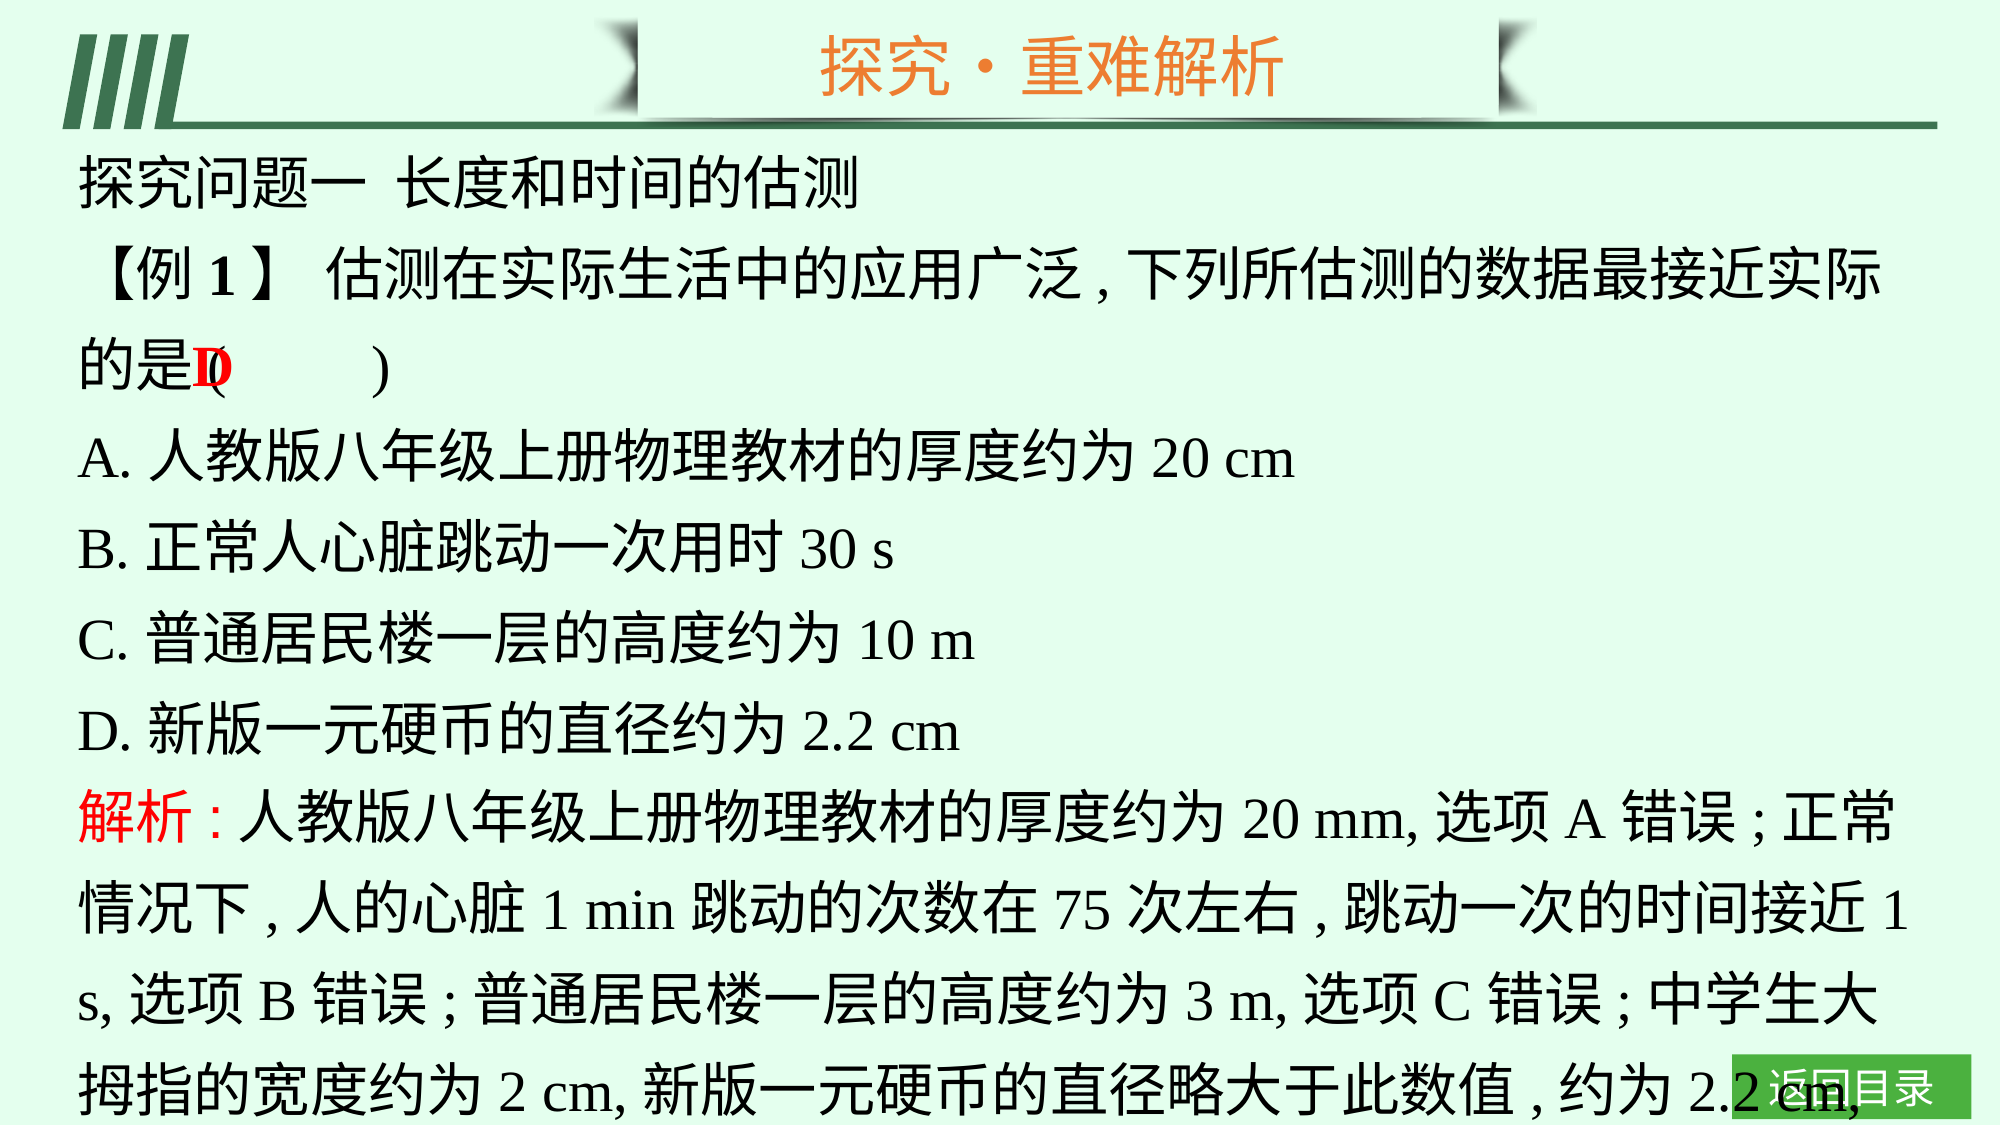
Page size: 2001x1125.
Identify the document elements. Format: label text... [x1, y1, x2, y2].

text_box D [177, 306, 250, 406]
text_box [594, 16, 1537, 127]
text_box 探究问题一 长度和时间的估测 【例1】 估测在实际生活中的应用广泛,下列所估测的数据最接近实际的是( ) A.人教版八年级上册物理教材的厚度约为20 cm B.正常人心脏跳动一次用时30 s C.普通居民楼一层的高度约为10 m D.新版一元硬币的直径约为2.2 cm [62, 130, 1938, 751]
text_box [62, 34, 1938, 130]
text_box 解析:人教版八年级上册物理教材的厚度约为20 mm,选项A错误;正常情况下,人的心脏1 min跳动的次数在75次左右,跳动一次的时间接近1 s,选项B错误;普通居民楼一层的高度约为3 m,选项C错误;中学生大拇指的宽度约为2 cm,新版一元硬币的直径略大于此数值,约为2.2 cm,选项D正确。 [62, 751, 1938, 1125]
